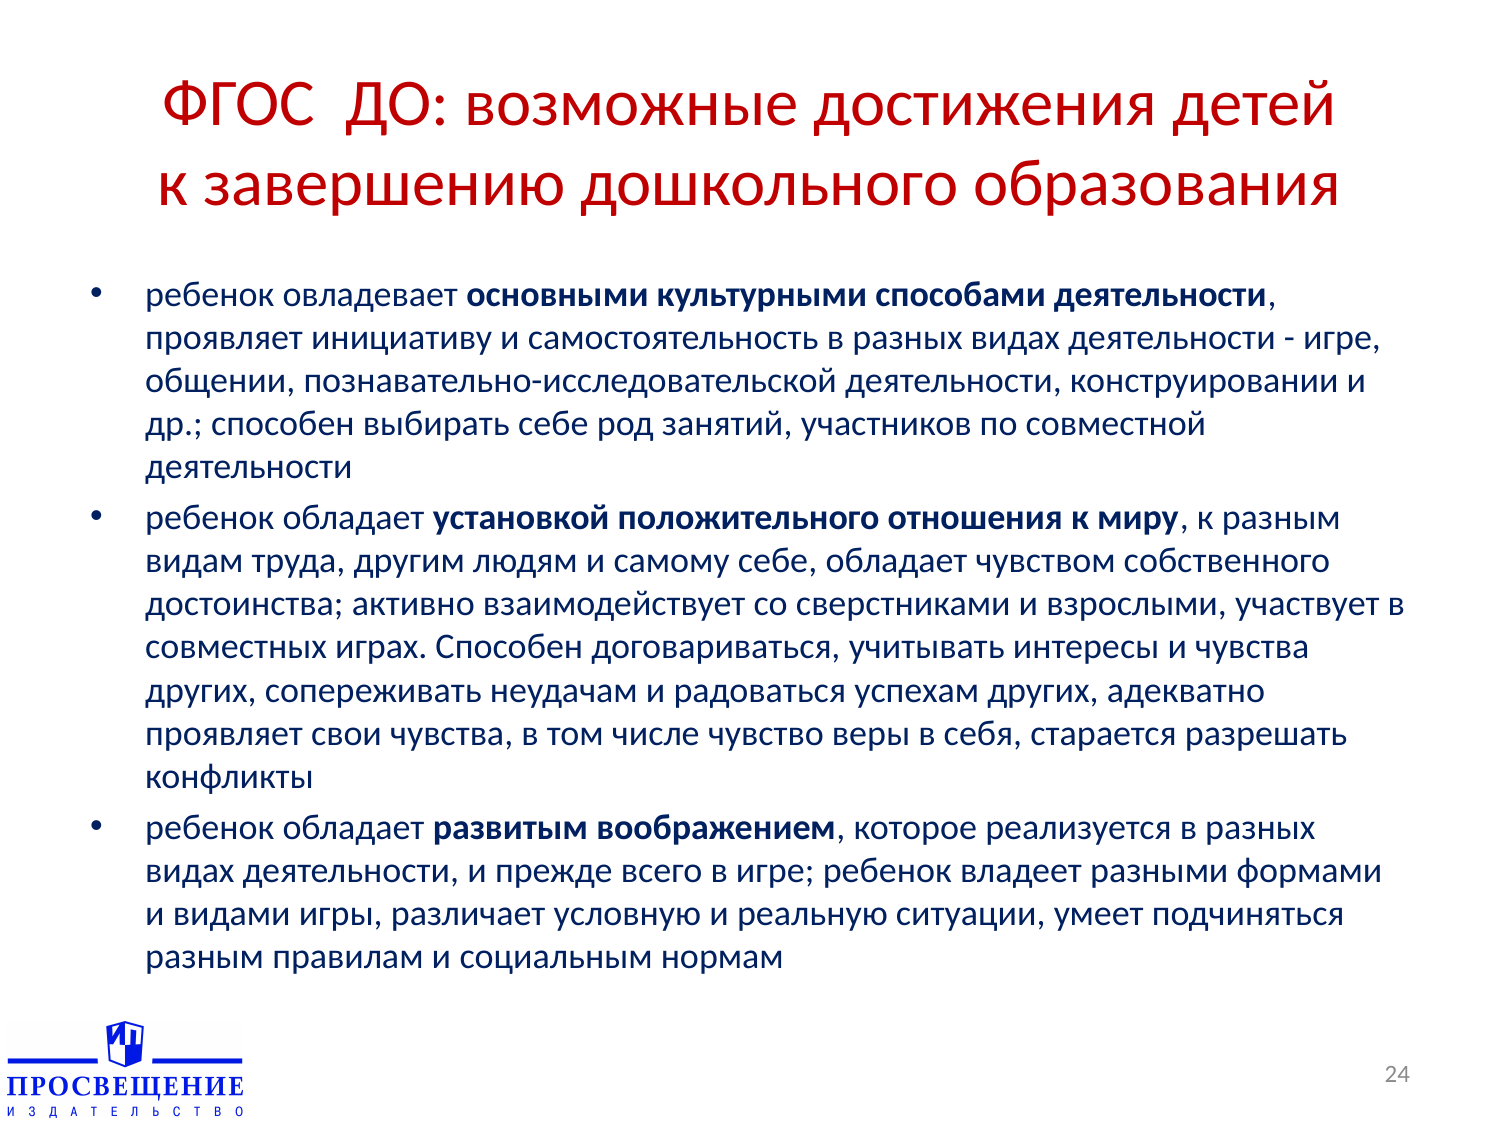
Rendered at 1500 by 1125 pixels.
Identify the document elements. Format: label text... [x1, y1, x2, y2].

title ФГОС ДО: возможные достижения детей к завершению дошкольного образования [74, 44, 1426, 233]
picture [7, 1021, 243, 1118]
list ребенок овладевает основными культурными способами деятельности, проявляет инициативу и самостоятельность в разных видах деятельности - игре, общении, познавательно-исследовательской деятельности, конструировании и др.; способен выбирать себе род занятий, участников по совместной деятельности ребенок обладает установкой положительного отношения к миру, к разным видам труда, другим людям и самому себе, обладает чувством собственного достоинства; активно взаимодействует со сверстниками и взрослыми, участвует в совместных играх. Способен договариваться, учитывать интересы и чувства других, сопереживать неудачам и радоваться успехам других, адекватно проявляет свои чувства, в том числе чувство веры в себя, старается разрешать конфликты ребенок обладает развитым воображением, которое реализуется в разных видах деятельности, и прежде всего в игре; ребенок владеет разными формами и видами игры, различает условную и реальную ситуации, умеет подчиняться разным правилам и социальным нормам [74, 262, 1426, 1006]
slide_number 24 [1074, 1042, 1425, 1103]
